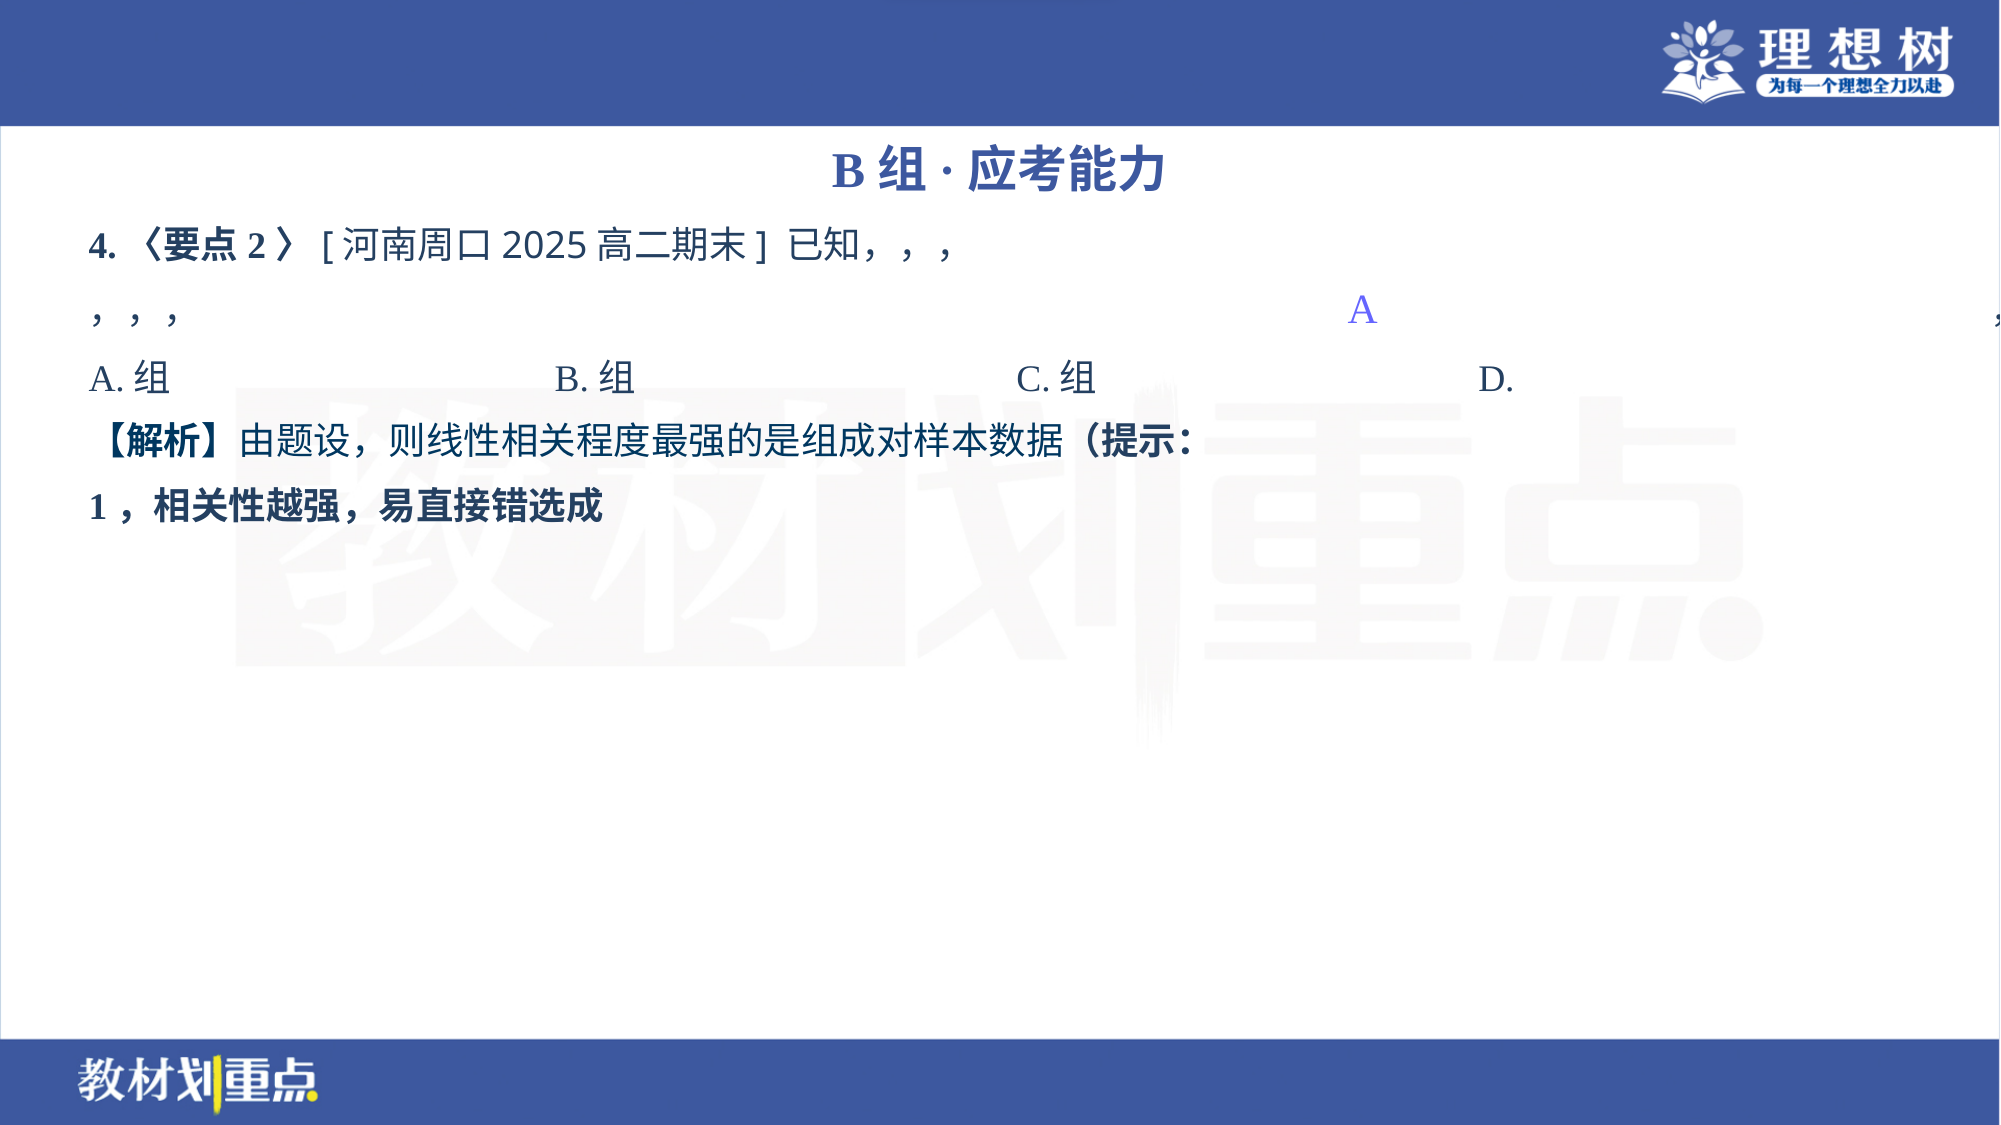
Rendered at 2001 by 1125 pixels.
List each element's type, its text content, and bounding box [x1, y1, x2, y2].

picture [0, 0, 2000, 1125]
text_box B组·应考能力 [88, 135, 1911, 196]
text_box A [1332, 279, 1393, 330]
